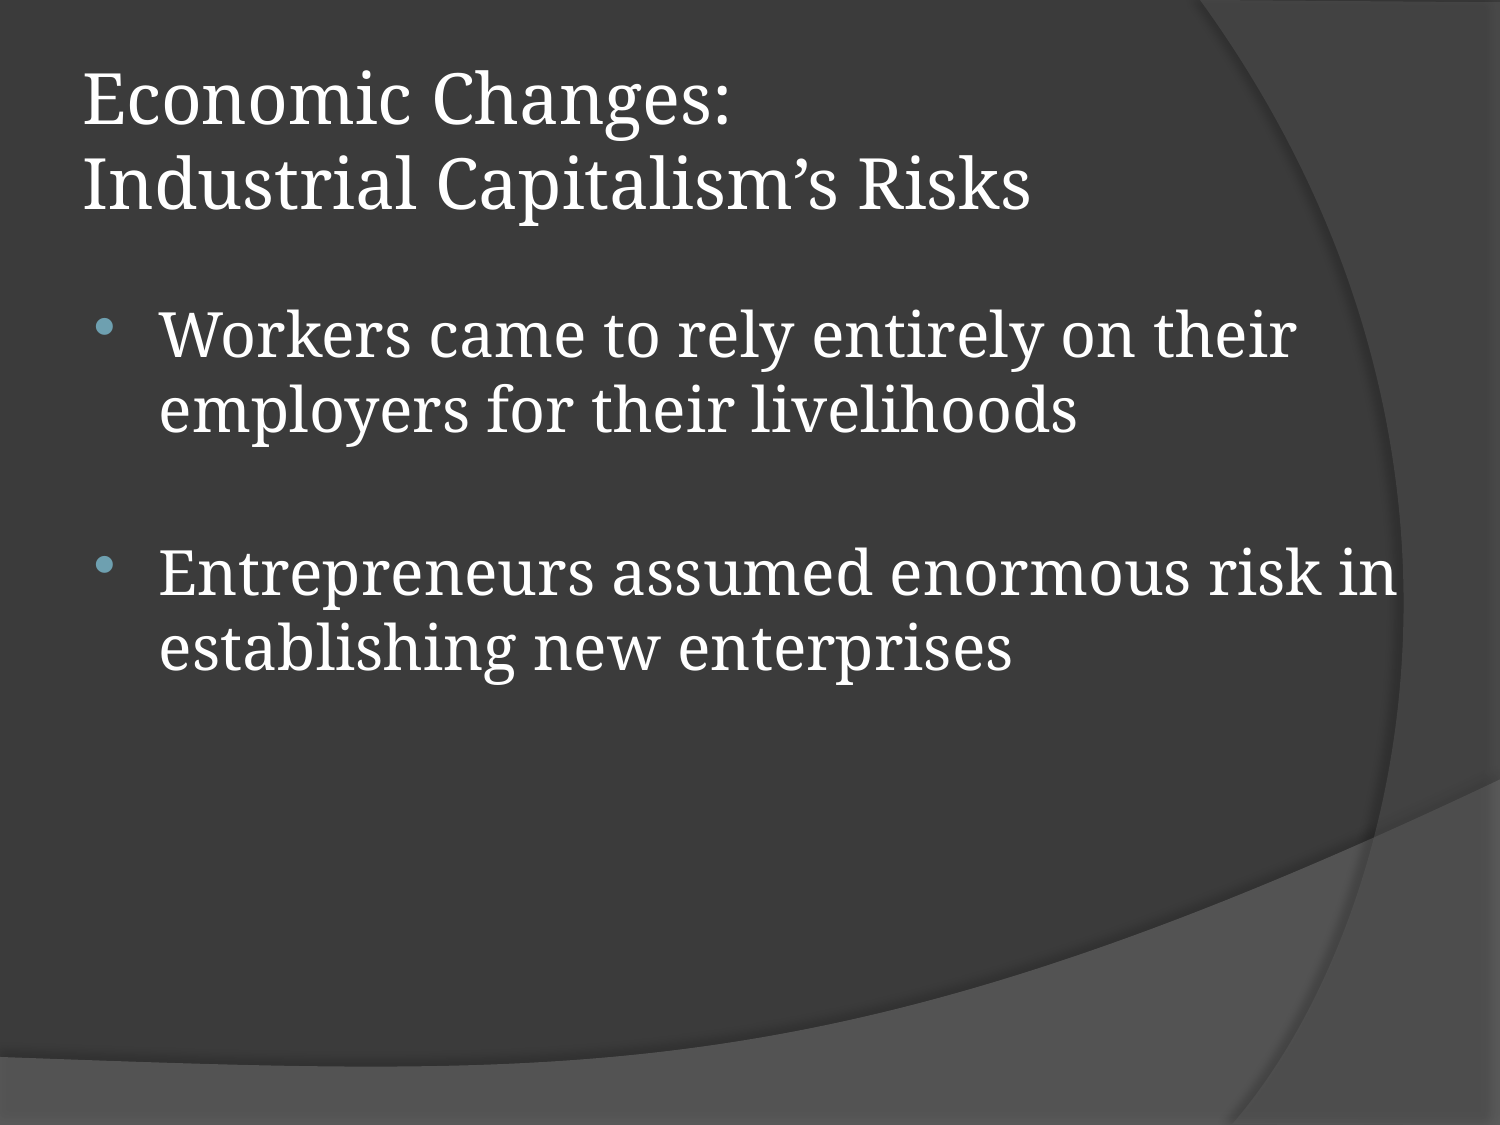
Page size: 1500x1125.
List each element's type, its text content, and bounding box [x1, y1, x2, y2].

list Workers came to rely entirely on their employers for their livelihoods Entrepreneurs assumed enormous risk in establishing new enterprises [75, 287, 1425, 1063]
title Economic Changes: Industrial Capitalism’s Risks [75, 45, 1300, 233]
